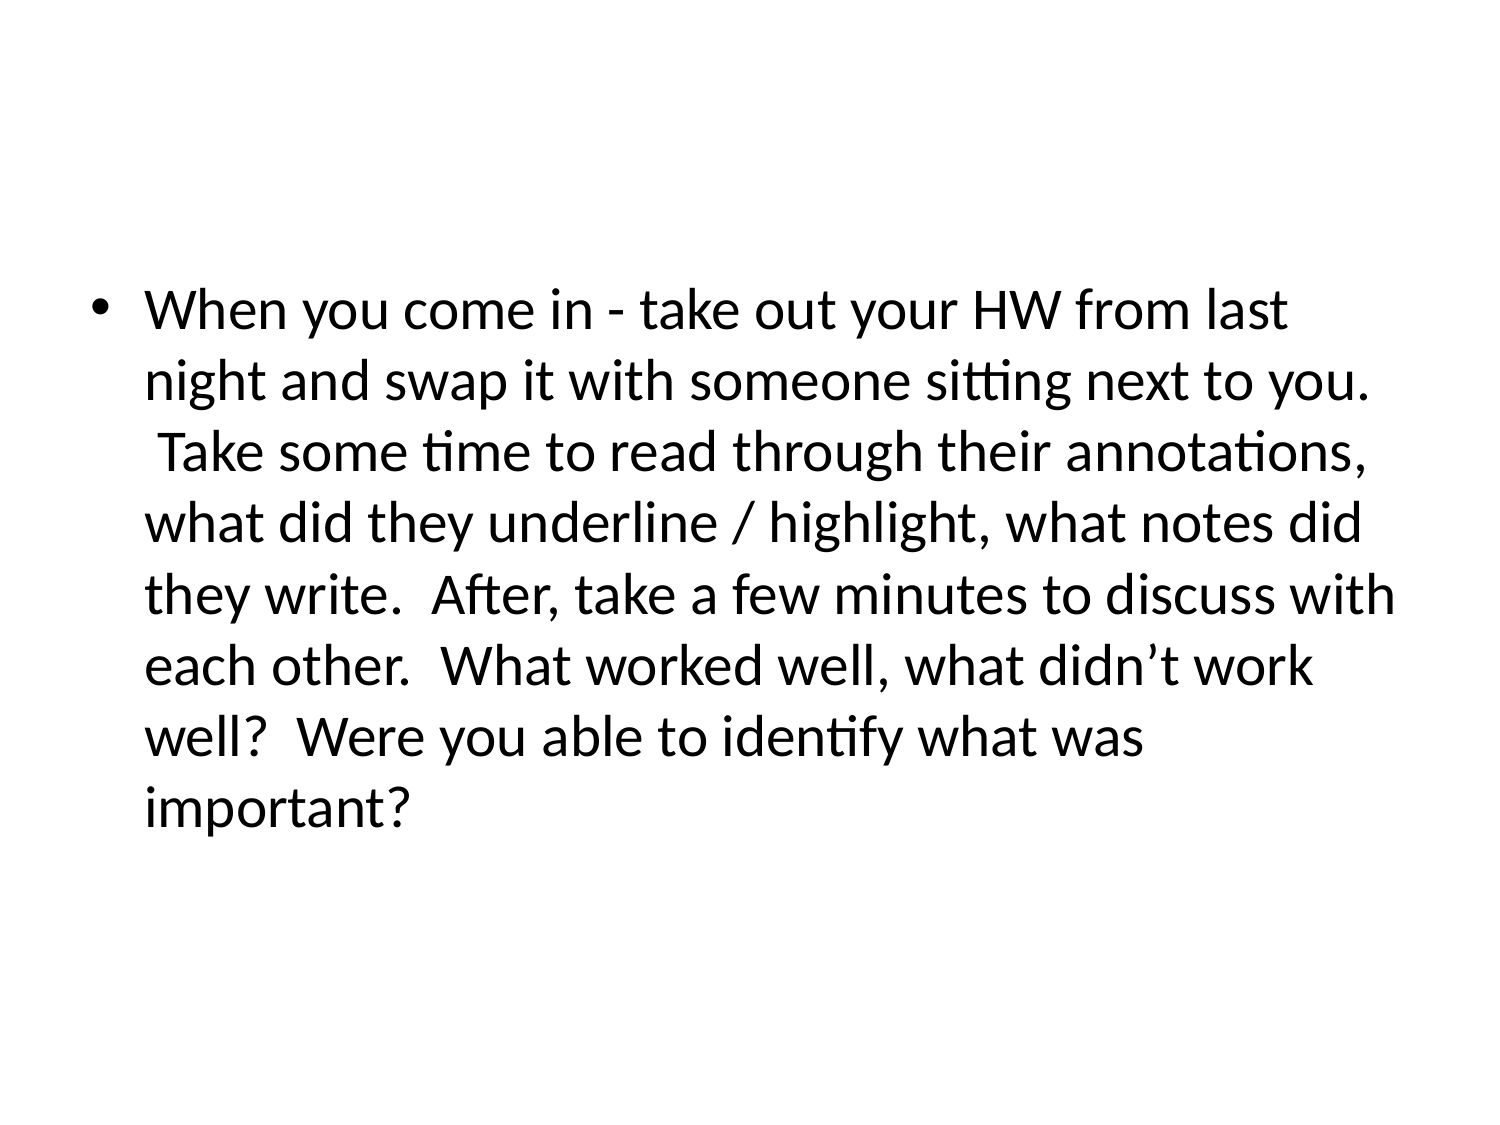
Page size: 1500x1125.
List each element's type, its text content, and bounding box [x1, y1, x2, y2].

list When you come in - take out your HW from last night and swap it with someone sitting next to you. Take some time to read through their annotations, what did they underline / highlight, what notes did they write. After, take a few minutes to discuss with each other. What worked well, what didn’t work well? Were you able to identify what was important? [75, 262, 1425, 1005]
